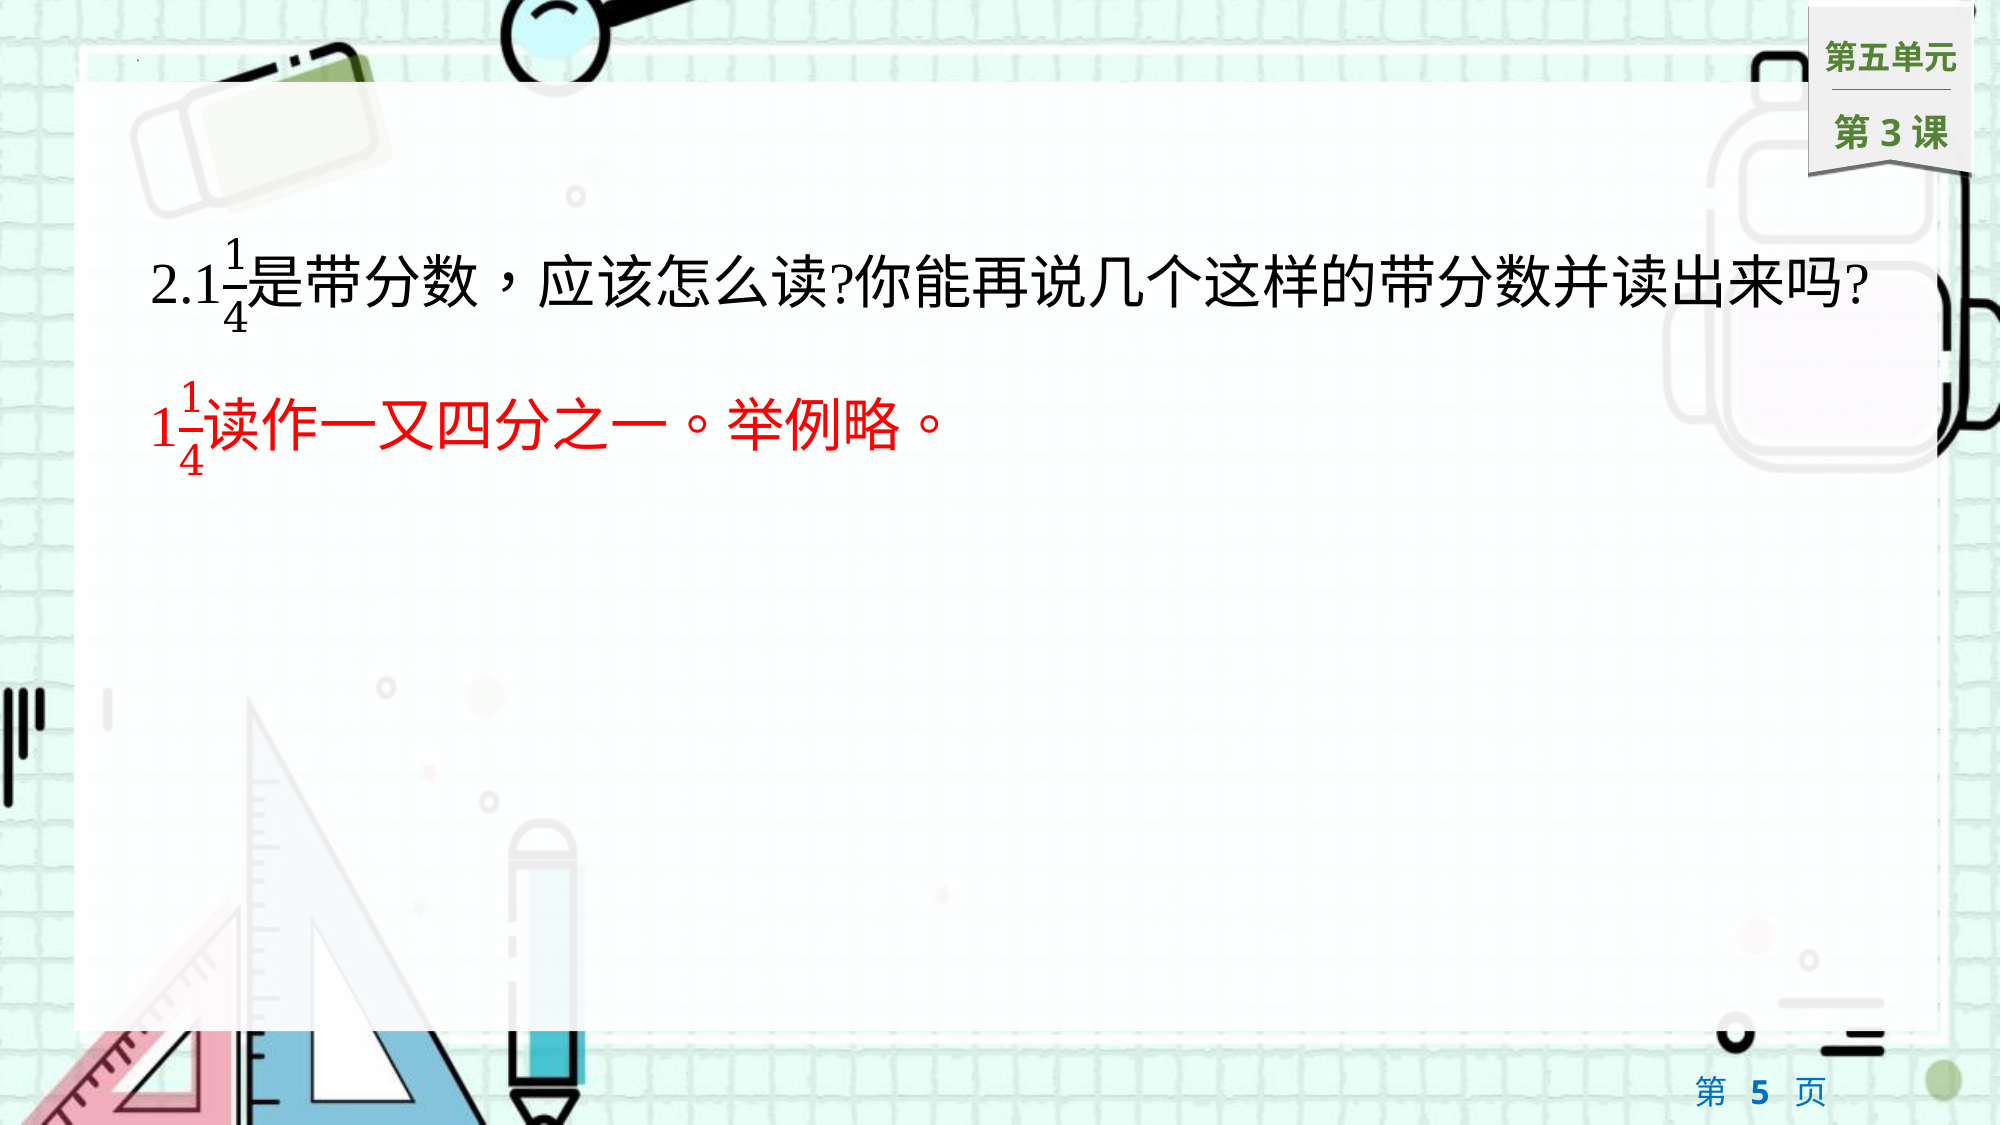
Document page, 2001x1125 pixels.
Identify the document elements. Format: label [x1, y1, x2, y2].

text_box [149, 218, 1888, 800]
picture [1938, 168, 1971, 176]
text_box [149, 361, 1881, 659]
picture [0, 0, 2000, 1125]
